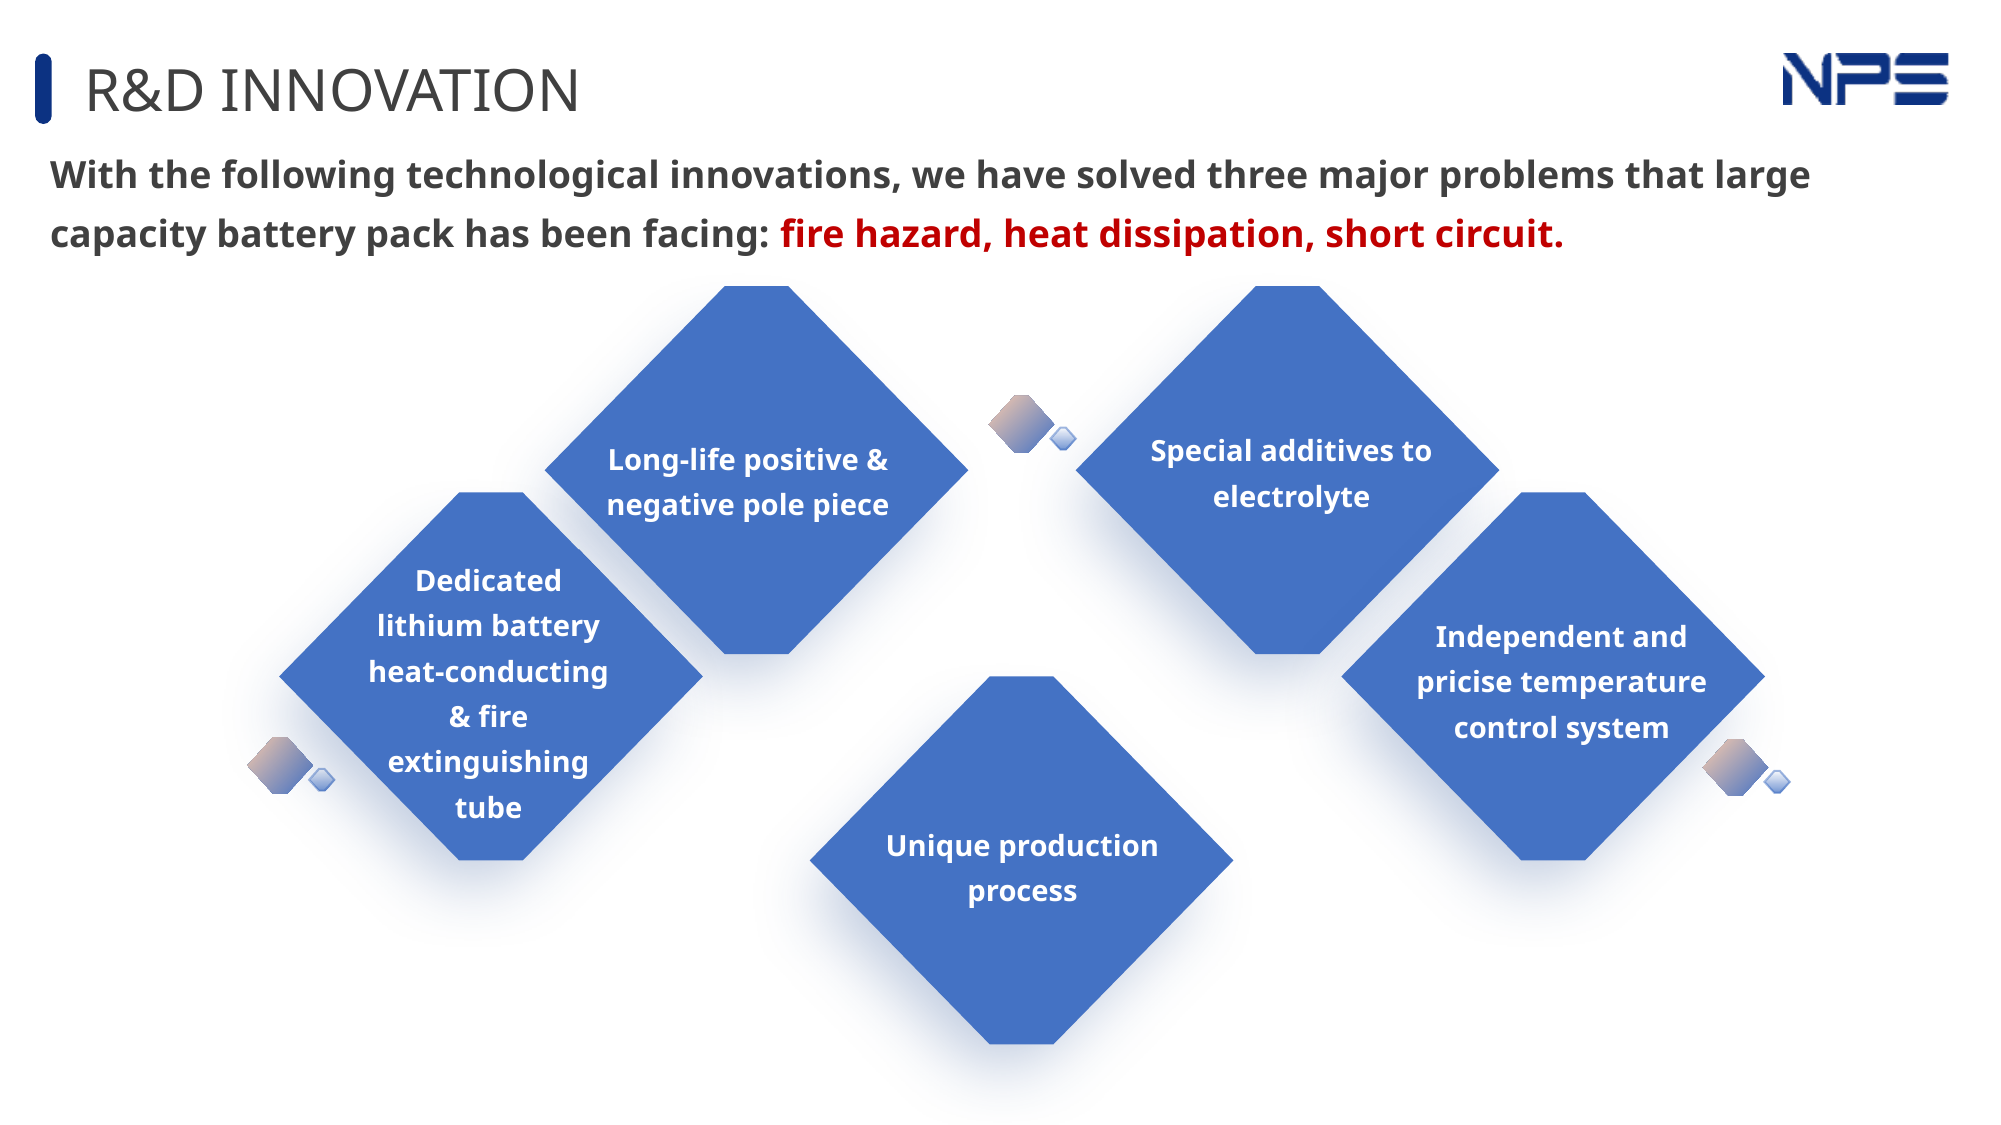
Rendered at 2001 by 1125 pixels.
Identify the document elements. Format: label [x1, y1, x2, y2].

picture [1783, 53, 1961, 105]
text_box [35, 53, 598, 125]
text_box [0, 0, 2000, 1125]
text_box [577, 550, 701, 677]
